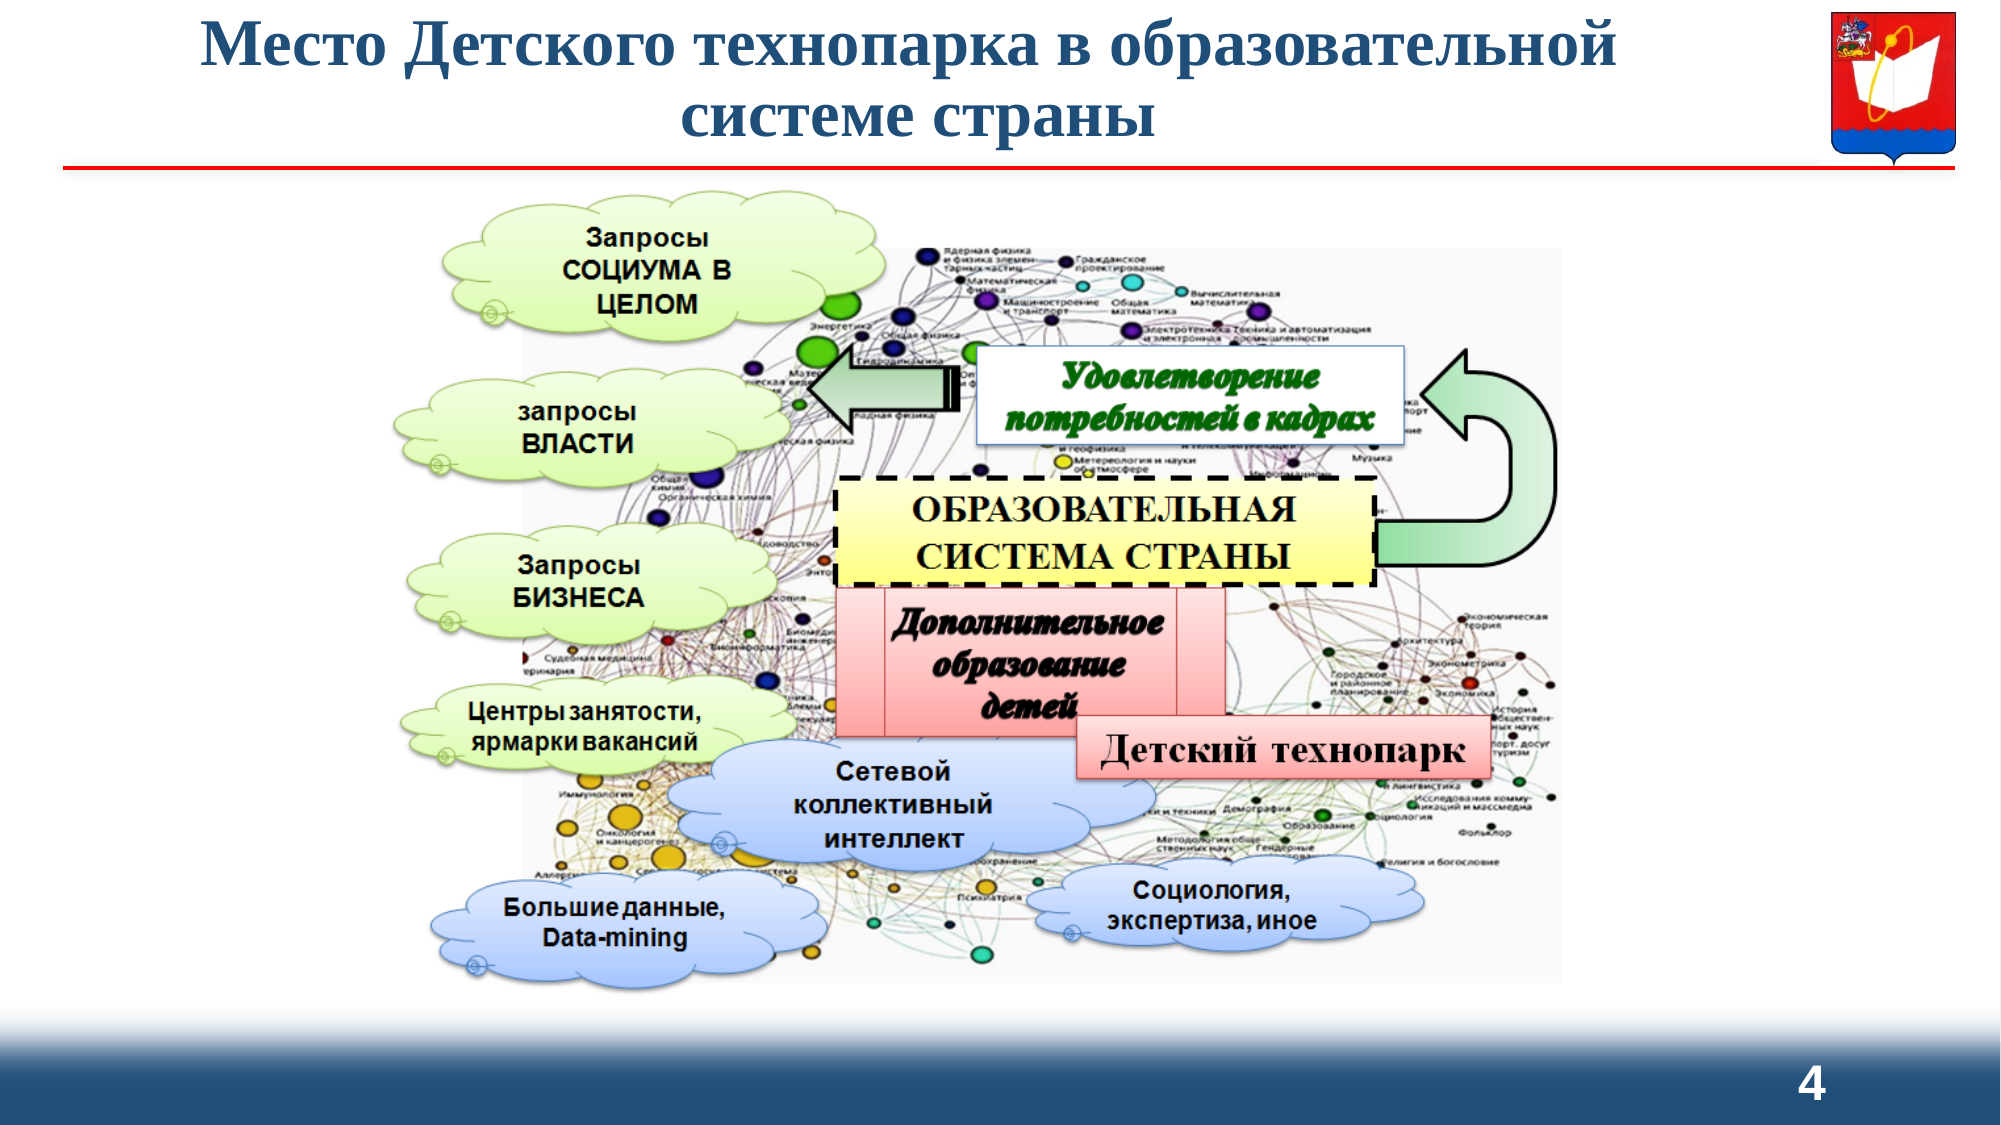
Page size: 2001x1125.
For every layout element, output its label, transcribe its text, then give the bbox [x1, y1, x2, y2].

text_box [1820, 12, 2000, 166]
title Место Детского технопарка в образовательной системе страны [0, 0, 1838, 157]
text_box 4 [1790, 1042, 2000, 1118]
picture [0, 185, 2000, 1125]
